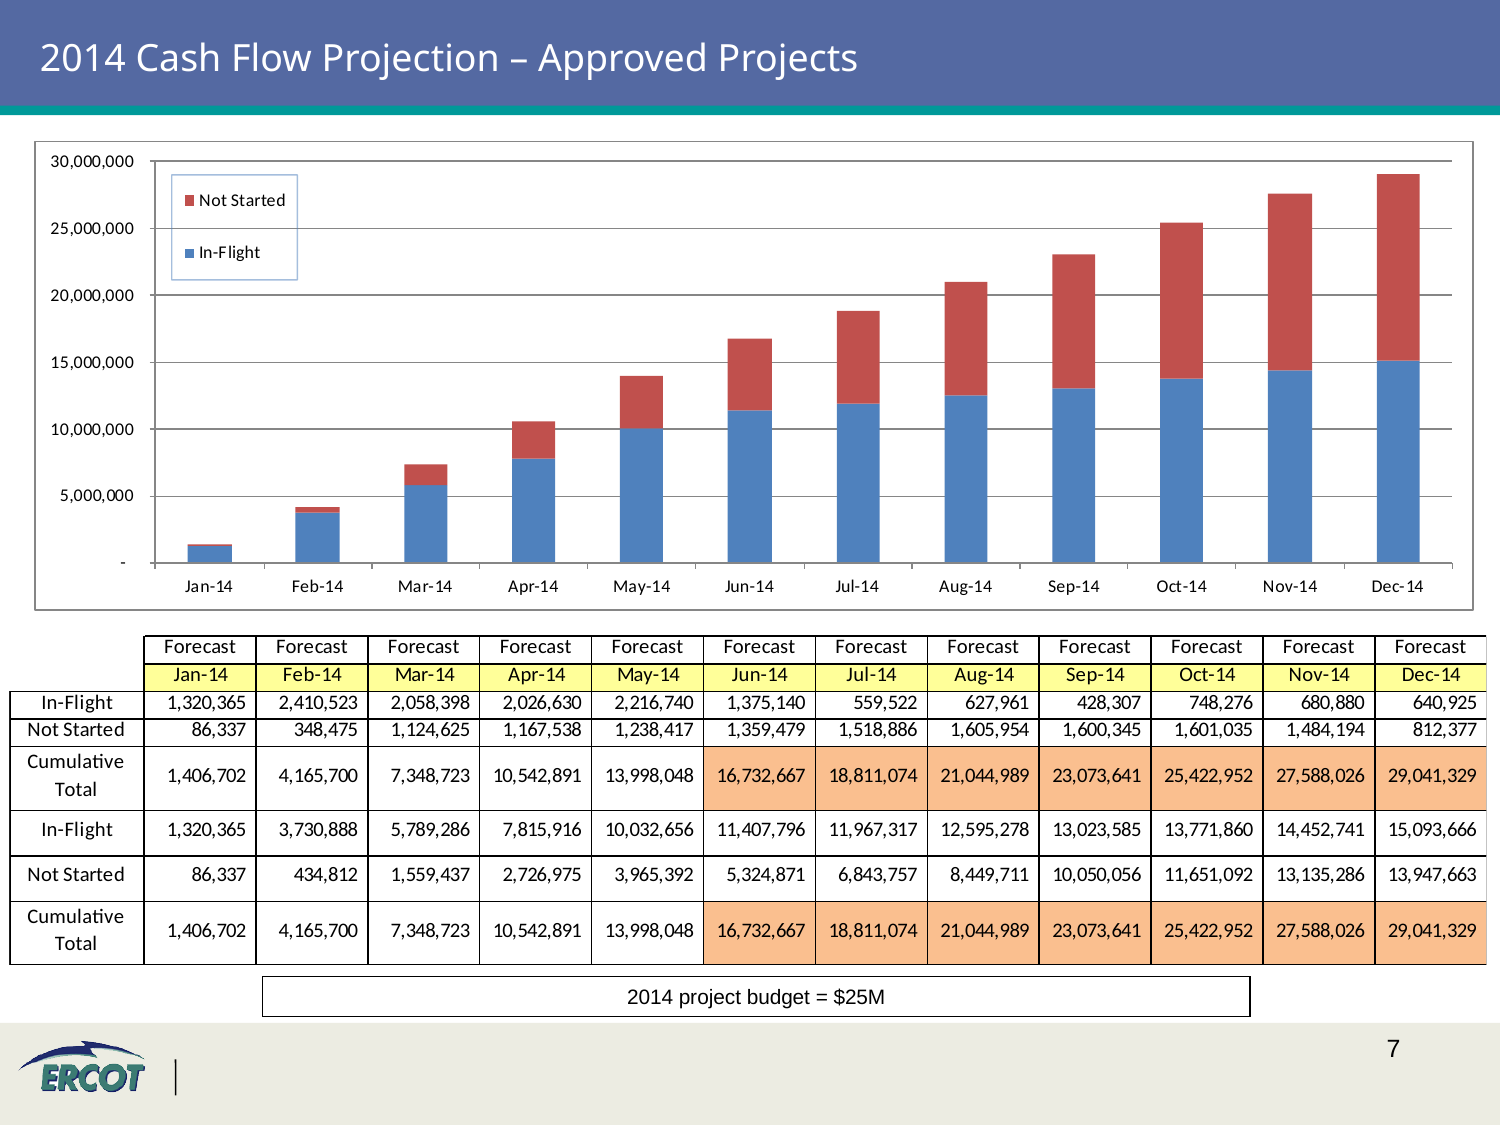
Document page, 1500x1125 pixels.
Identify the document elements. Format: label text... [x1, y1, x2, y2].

title 2014 Cash Flow Projection – Approved Projects [24, 0, 1188, 113]
picture [9, 124, 1488, 966]
text_box 2014 project budget = $25M [262, 976, 1250, 1017]
picture [10, 1031, 151, 1111]
